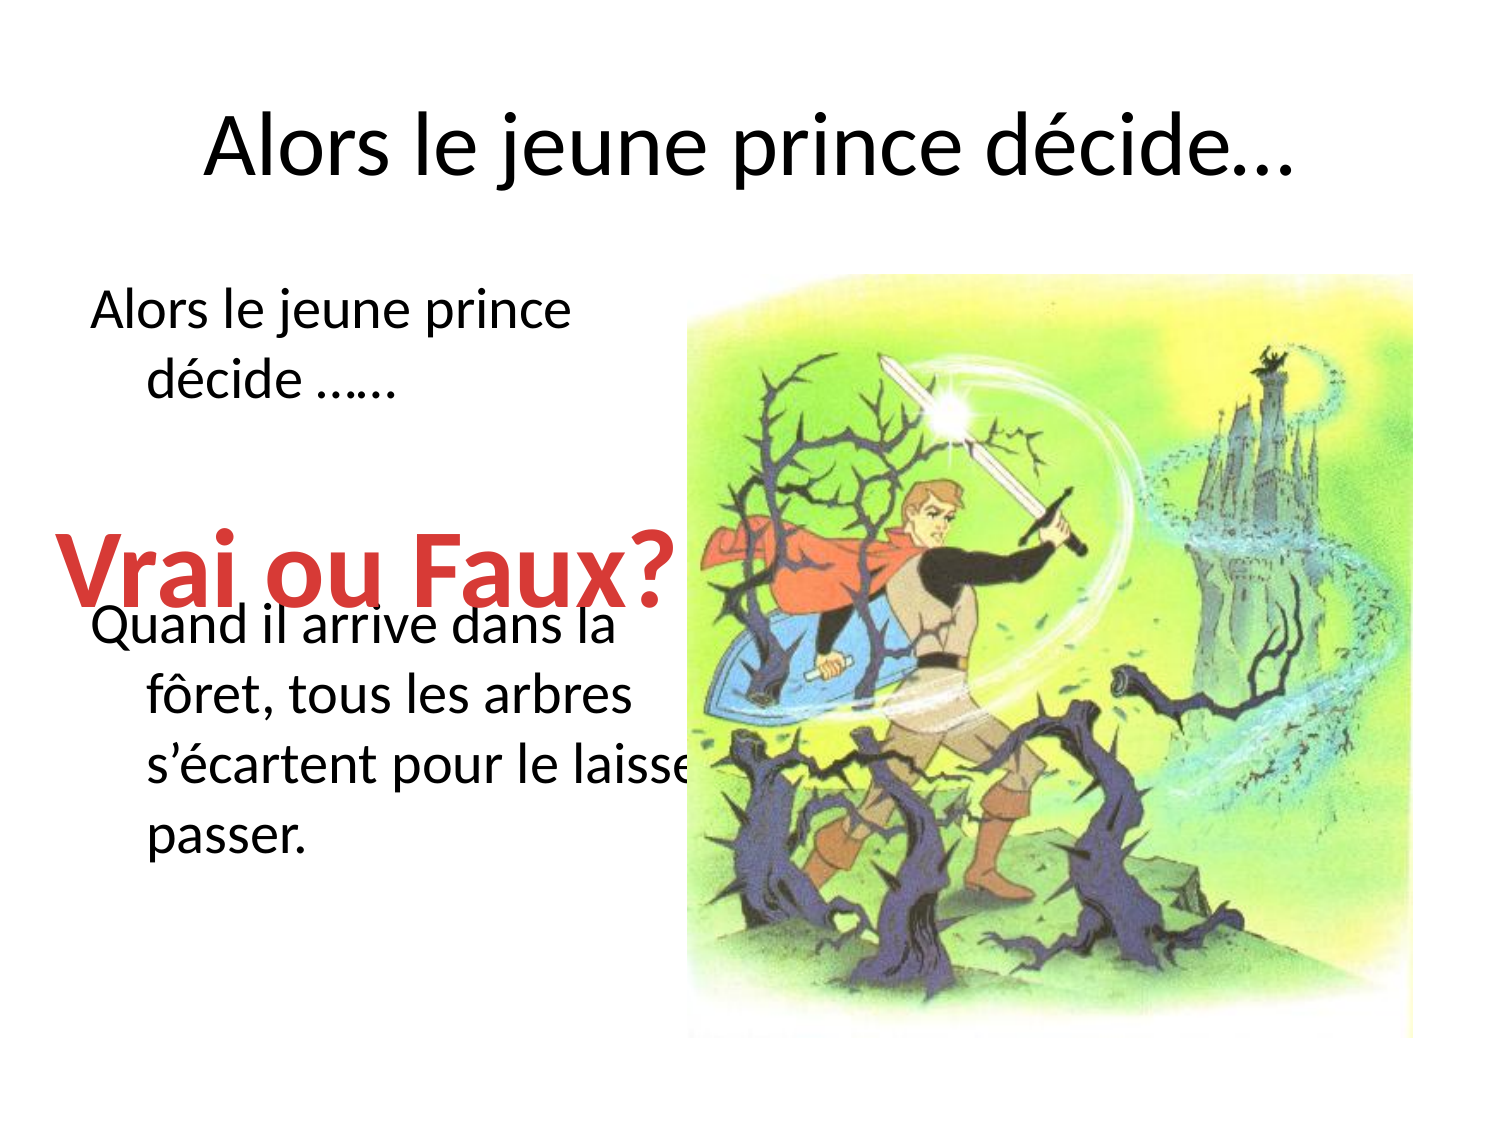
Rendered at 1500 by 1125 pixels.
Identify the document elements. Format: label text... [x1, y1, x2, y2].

list Alors le jeune prince décide …… Quand il arrive dans la fôret, tous les arbres s’écartent pour le laisser passer. [75, 638, 682, 1005]
list Alors le jeune prince décide …… Quand il arrive dans la fôret, tous les arbres s’écartent pour le laisser passer. [75, 262, 738, 487]
title Alors le jeune prince décide… [75, 45, 1425, 233]
picture [687, 274, 1413, 1038]
text_box Vrai ou Faux? [40, 487, 682, 638]
